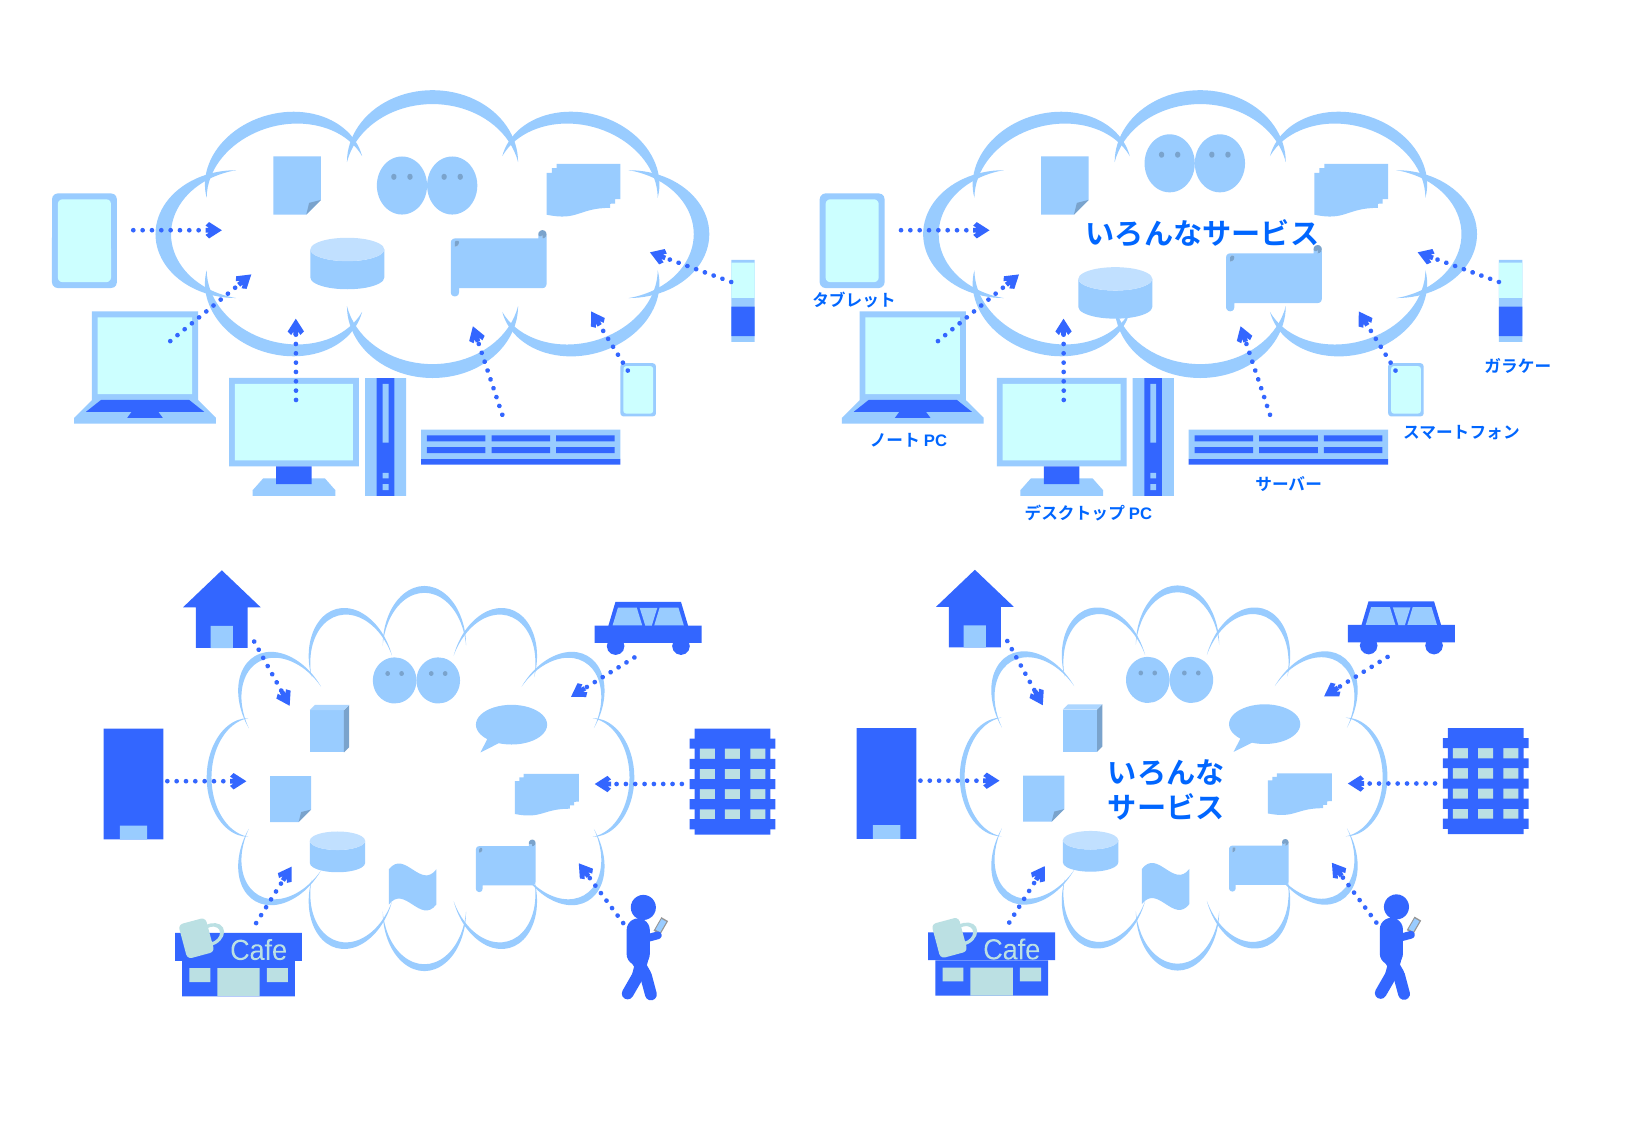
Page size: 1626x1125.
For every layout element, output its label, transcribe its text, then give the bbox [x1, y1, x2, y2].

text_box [819, 193, 885, 289]
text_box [51, 193, 118, 289]
text_box ガラケー [1479, 348, 1567, 384]
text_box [155, 89, 710, 379]
text_box ノートPC [854, 432, 962, 457]
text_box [620, 362, 657, 417]
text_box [731, 259, 755, 343]
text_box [1188, 429, 1389, 466]
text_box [228, 377, 407, 497]
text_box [1387, 362, 1424, 417]
text_box サーバー [1240, 473, 1338, 502]
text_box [420, 429, 621, 466]
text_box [841, 311, 984, 424]
text_box タブレット [797, 281, 912, 317]
text_box デスクトップPC [1009, 505, 1167, 531]
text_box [1144, 134, 1246, 193]
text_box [856, 569, 1529, 1001]
text_box スマートフォン [1388, 414, 1535, 450]
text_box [922, 89, 1478, 379]
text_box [73, 311, 217, 424]
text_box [103, 570, 776, 1001]
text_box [1498, 259, 1523, 343]
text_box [376, 156, 478, 215]
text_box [996, 377, 1175, 497]
